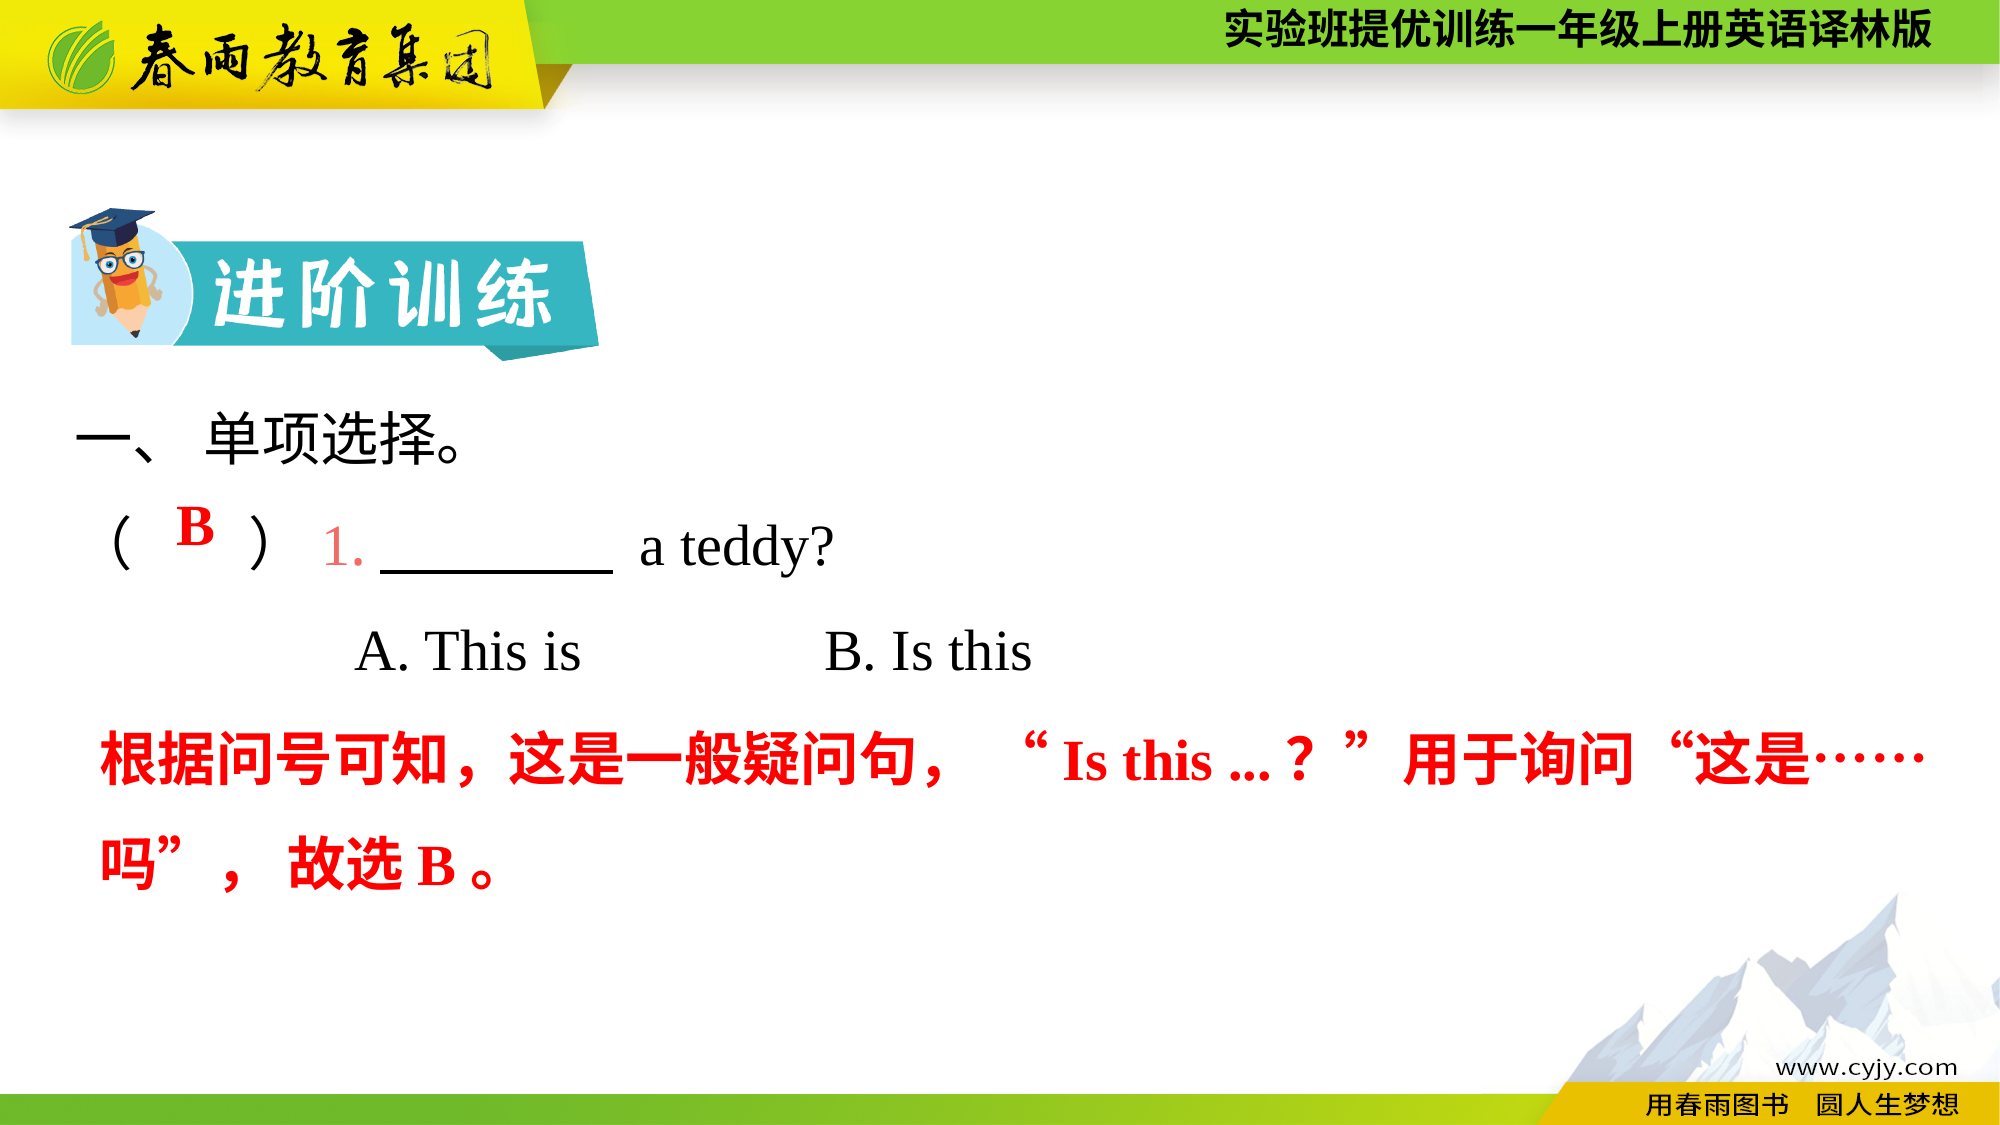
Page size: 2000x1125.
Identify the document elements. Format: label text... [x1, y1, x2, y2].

text_box 根据问号可知，这是一般疑问句， “Is this ...？”用于询问“这是……吗”， 故选B。 [84, 679, 1944, 905]
picture [0, 0, 2000, 1125]
list 一、 单项选择。 （ ）1. a teddy? A. This is B. Is this [59, 359, 1944, 693]
text_box B [161, 479, 231, 565]
